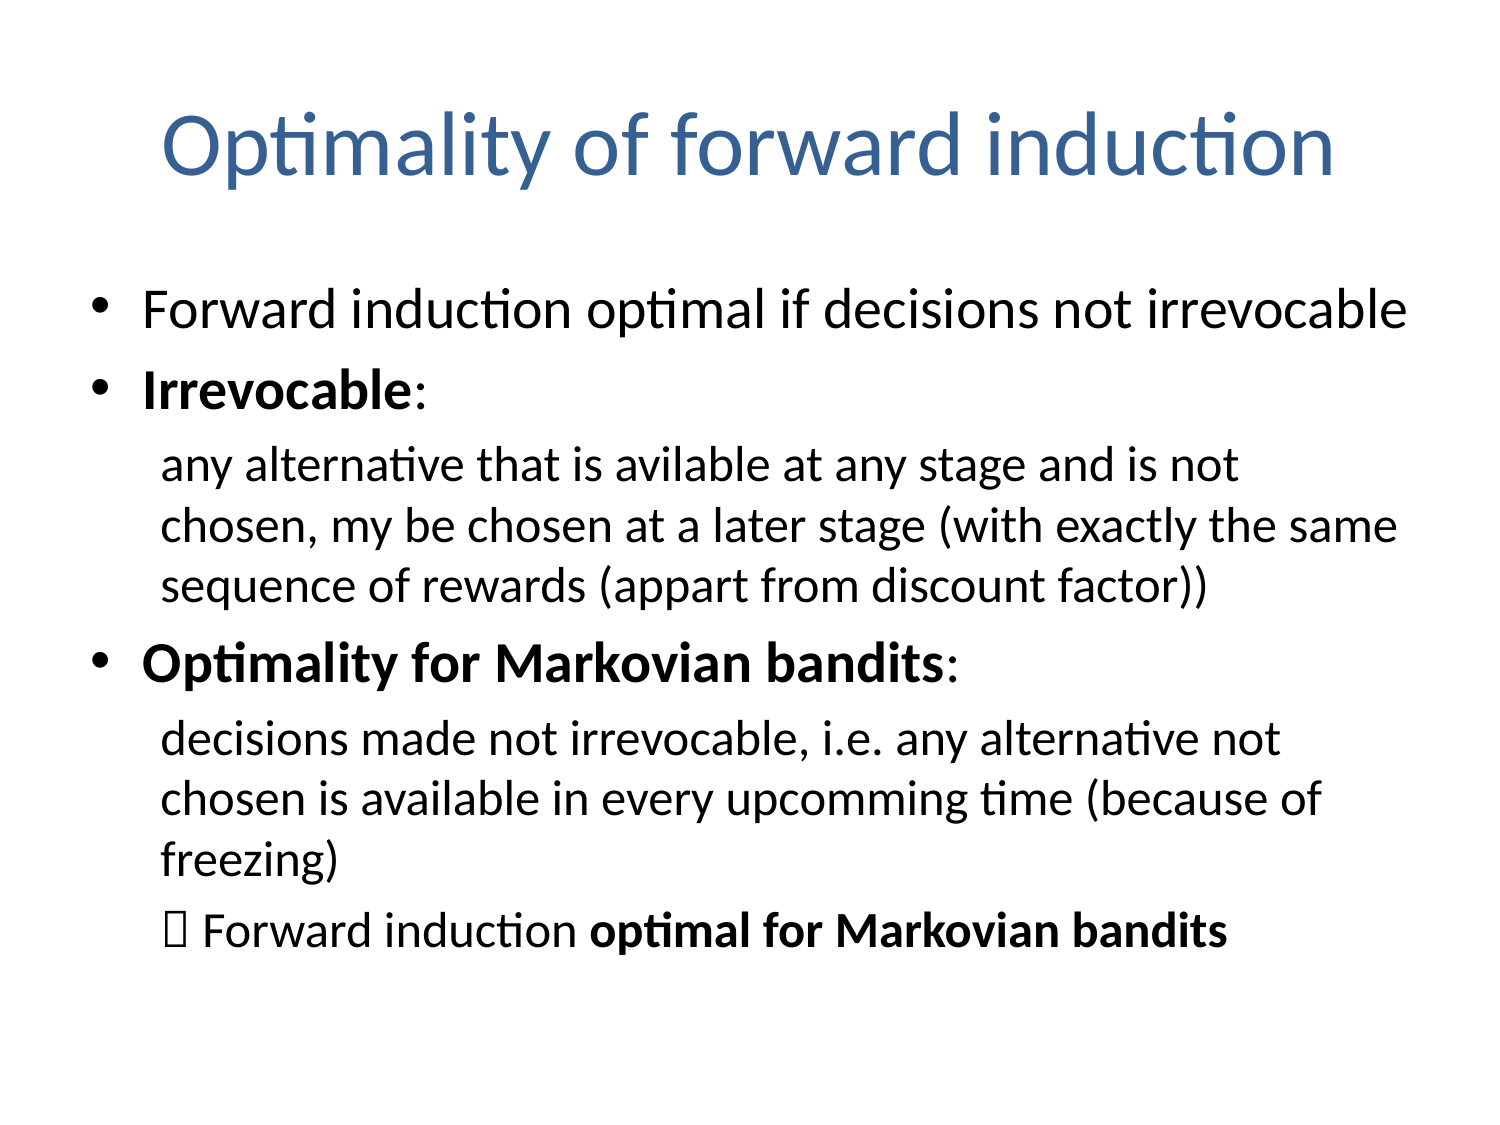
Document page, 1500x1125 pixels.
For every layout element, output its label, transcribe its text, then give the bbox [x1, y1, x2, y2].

title Optimality of forward induction [75, 45, 1425, 233]
list Forward induction optimal if decisions not irrevocable Irrevocable: any alternative that is avilable at any stage and is not chosen, my be chosen at a later stage (with exactly the same sequence of rewards (appart from discount factor)) Optimality for Markovian bandits: decisions made not irrevocable, i.e. any alternative not chosen is available in every upcomming time (because of freezing)  Forward induction optimal for Markovian bandits [75, 262, 1425, 1005]
